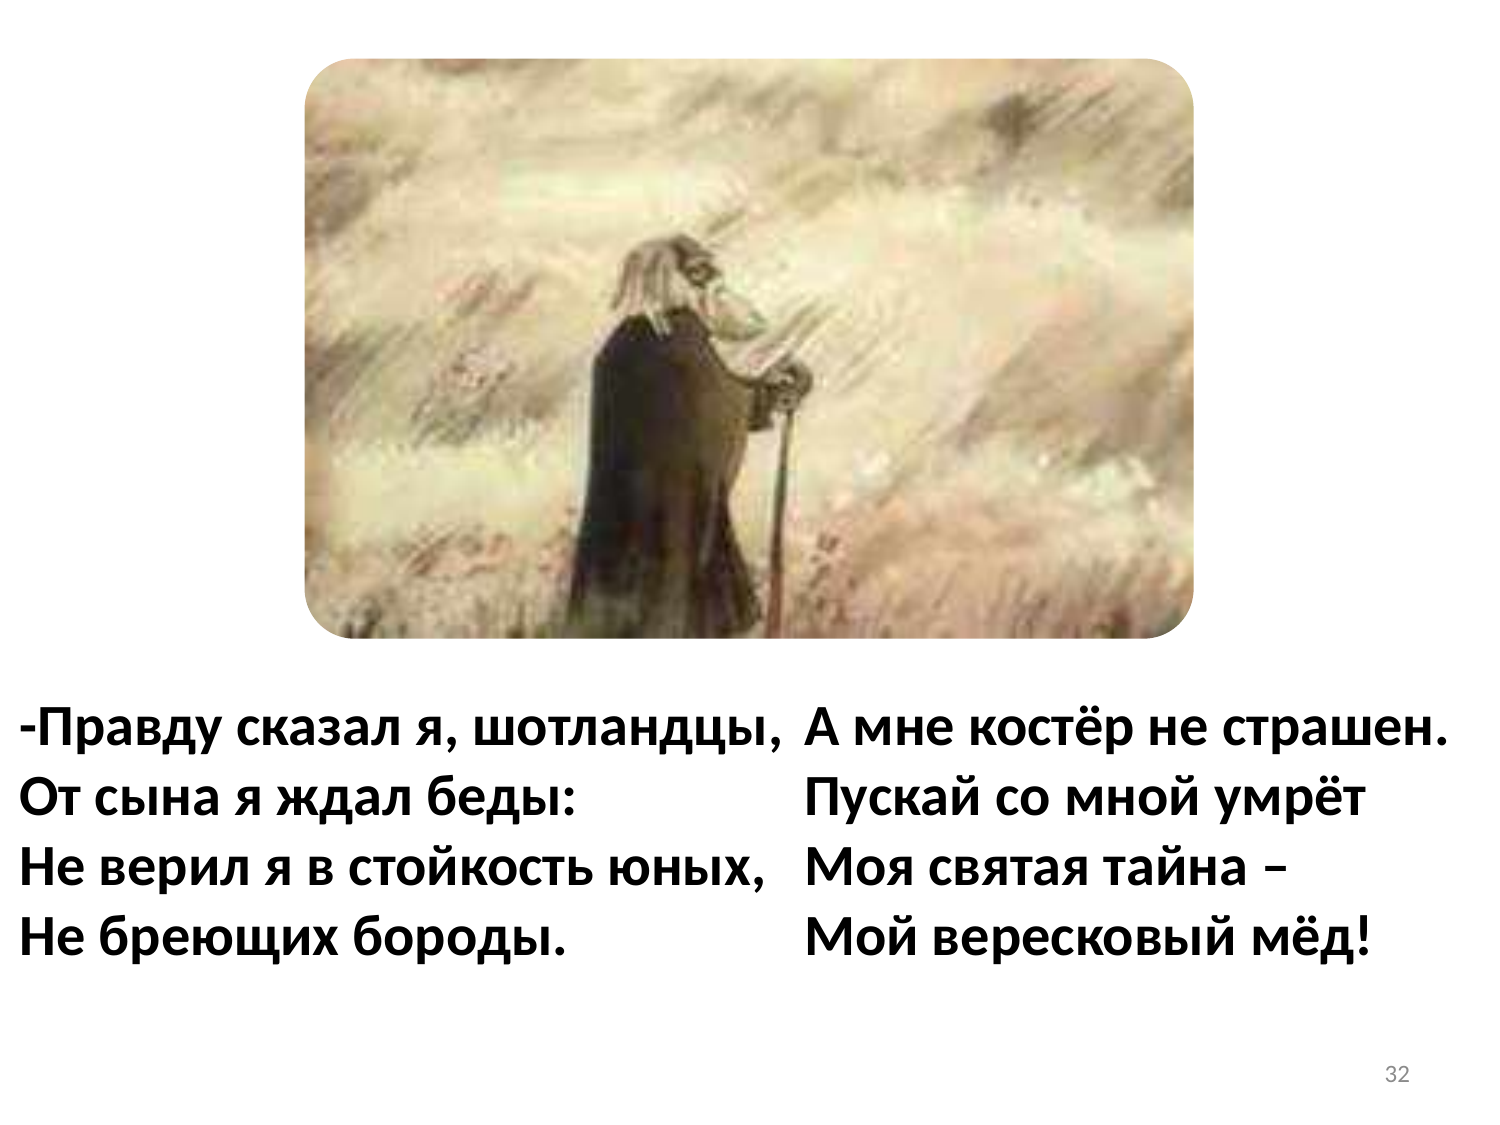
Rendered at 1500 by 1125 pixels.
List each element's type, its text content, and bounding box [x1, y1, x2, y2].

picture [304, 58, 1194, 639]
text_box -Правду сказал я, шотландцы, От сына я ждал беды: Не верил я в стойкость юных, Не бреющих бороды. [4, 679, 789, 975]
text_box А мне костёр не страшен. Пускай со мной умрёт Моя святая тайна – Мой вересковый мёд! [789, 679, 1466, 975]
slide_number 32 [1074, 1042, 1425, 1103]
